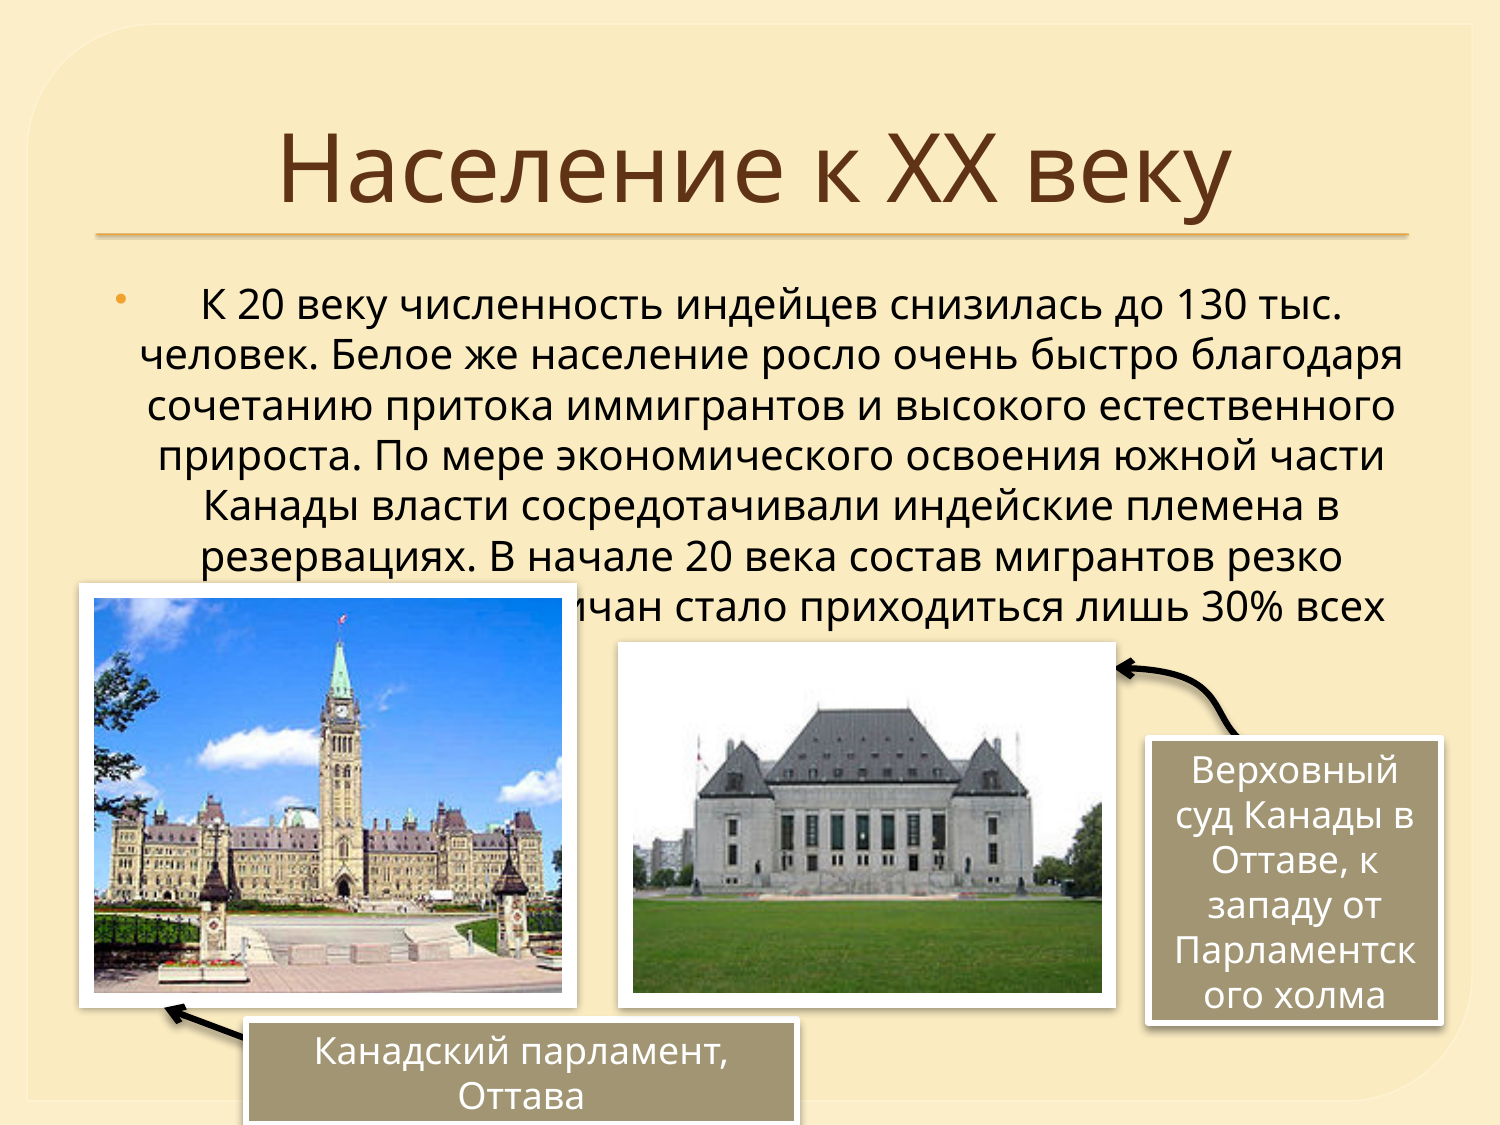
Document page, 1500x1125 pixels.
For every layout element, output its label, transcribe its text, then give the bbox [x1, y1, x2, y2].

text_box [1112, 667, 1337, 762]
text_box Верховный суд Канады в Оттаве, к западу от Парламентского холма [1145, 735, 1444, 1026]
picture [632, 656, 1102, 994]
picture [93, 597, 563, 994]
title Население к ХХ веку [75, 41, 1425, 230]
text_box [163, 1007, 258, 1044]
text_box Канадский парламент, Оттава [243, 1016, 800, 1125]
list К 20 веку численность индейцев снизилась до 130 тыс. человек. Белое же население росло очень быстро благодаря сочетанию притока иммигрантов и высокого естественного прироста. По мере экономического освоения южной части Канады власти сосредотачивали индейские племена в резервациях. В начале 20 века состав мигрантов резко изменился. На англичан стало приходиться лишь 30% всех въезжающих. [75, 270, 1425, 727]
